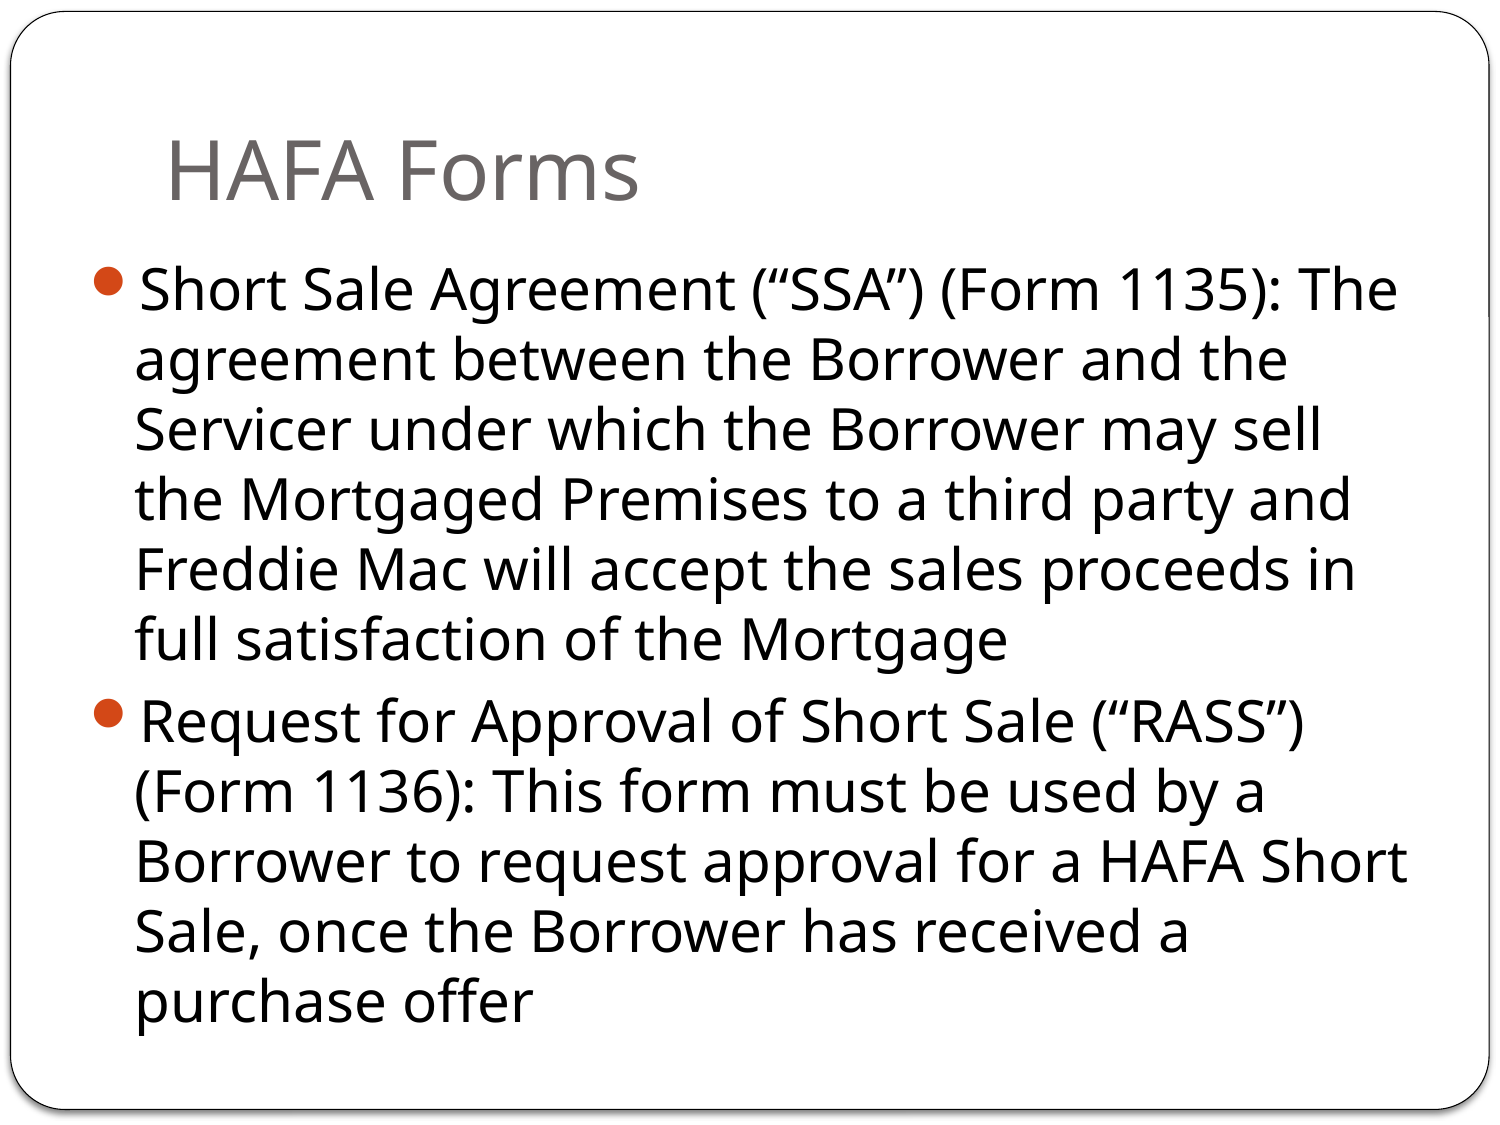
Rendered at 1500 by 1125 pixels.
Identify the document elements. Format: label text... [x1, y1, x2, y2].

title HAFA Forms [150, 45, 1425, 233]
list Short Sale Agreement (“SSA”) (Form 1135): The agreement between the Borrower and the Servicer under which the Borrower may sell the Mortgaged Premises to a third party and Freddie Mac will accept the sales proceeds in full satisfaction of the Mortgage Request for Approval of Short Sale (“RASS”) (Form 1136): This form must be used by a Borrower to request approval for a HAFA Short Sale, once the Borrower has received a purchase offer [75, 245, 1425, 1013]
